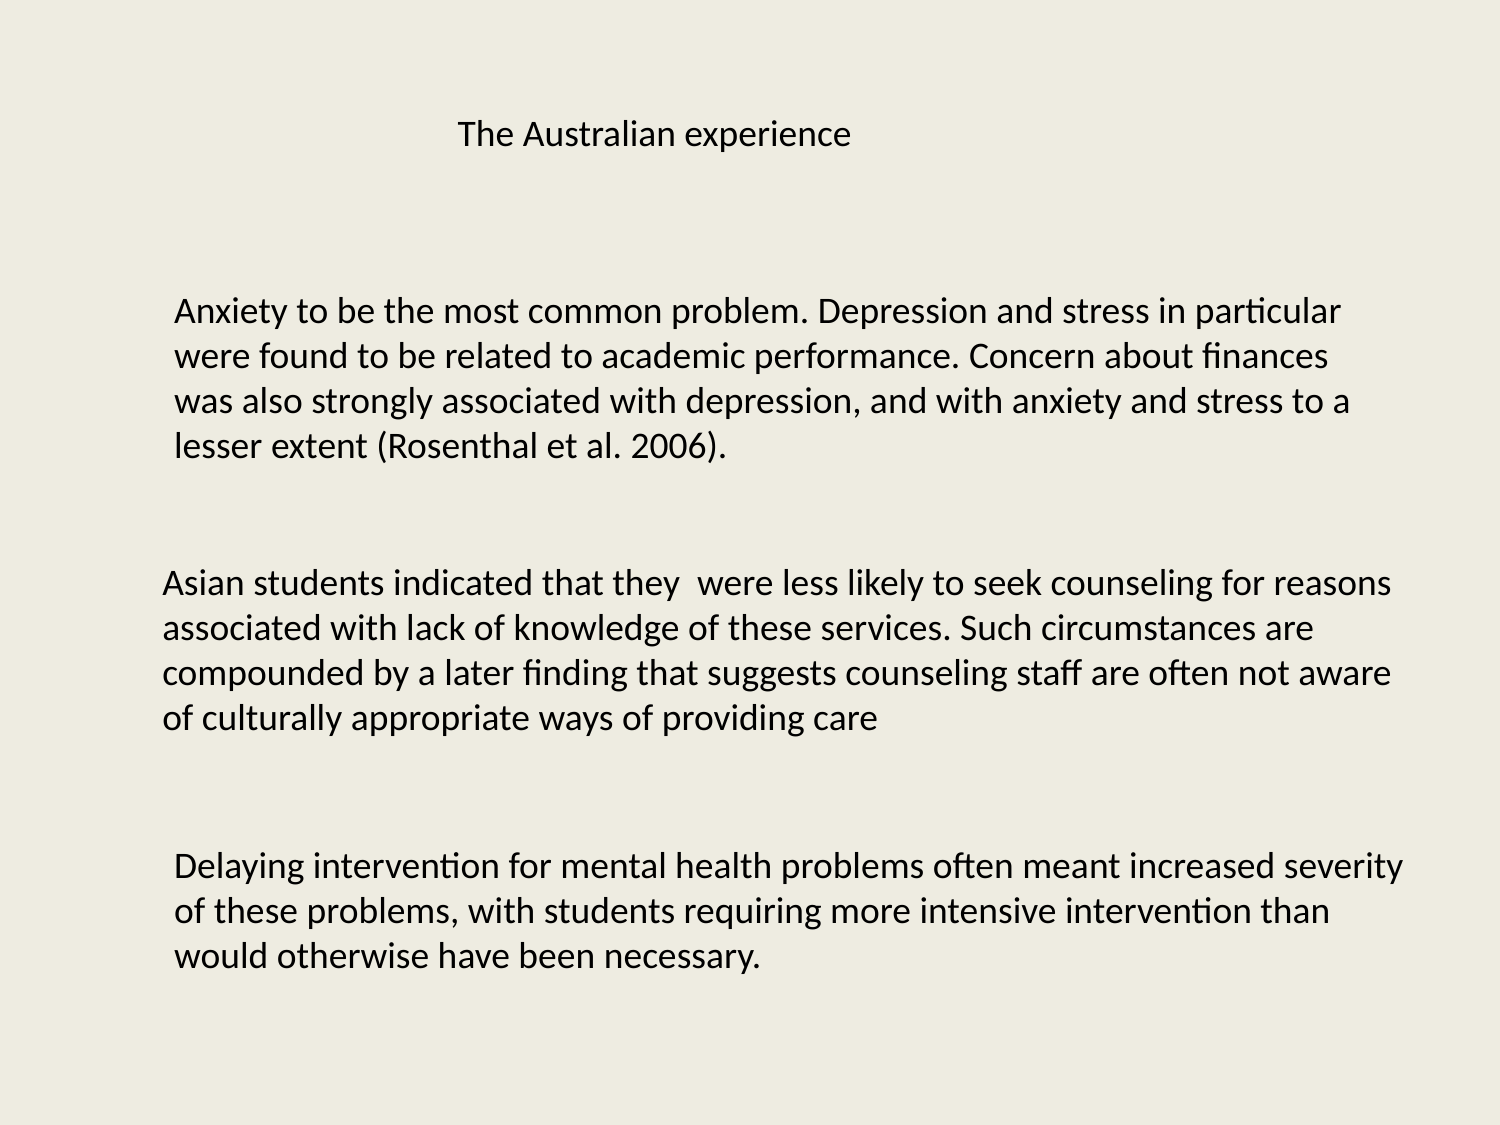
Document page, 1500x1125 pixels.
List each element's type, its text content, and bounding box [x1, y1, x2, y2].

text_box The Australian experience [442, 101, 916, 162]
text_box Delaying intervention for mental health problems often meant increased severity of these problems, with students requiring more intensive intervention than would otherwise have been necessary. [159, 834, 1435, 984]
text_box Anxiety to be the most common problem. Depression and stress in particular were found to be related to academic performance. Concern about finances was also strongly associated with depression, and with anxiety and stress to a lesser extent (Rosenthal et al. 2006). [159, 278, 1376, 474]
text_box Asian students indicated that they were less likely to seek counseling for reasons associated with lack of knowledge of these services. Such circumstances are compounded by a later finding that suggests counseling staff are often not aware of culturally appropriate ways of providing care [147, 550, 1435, 746]
